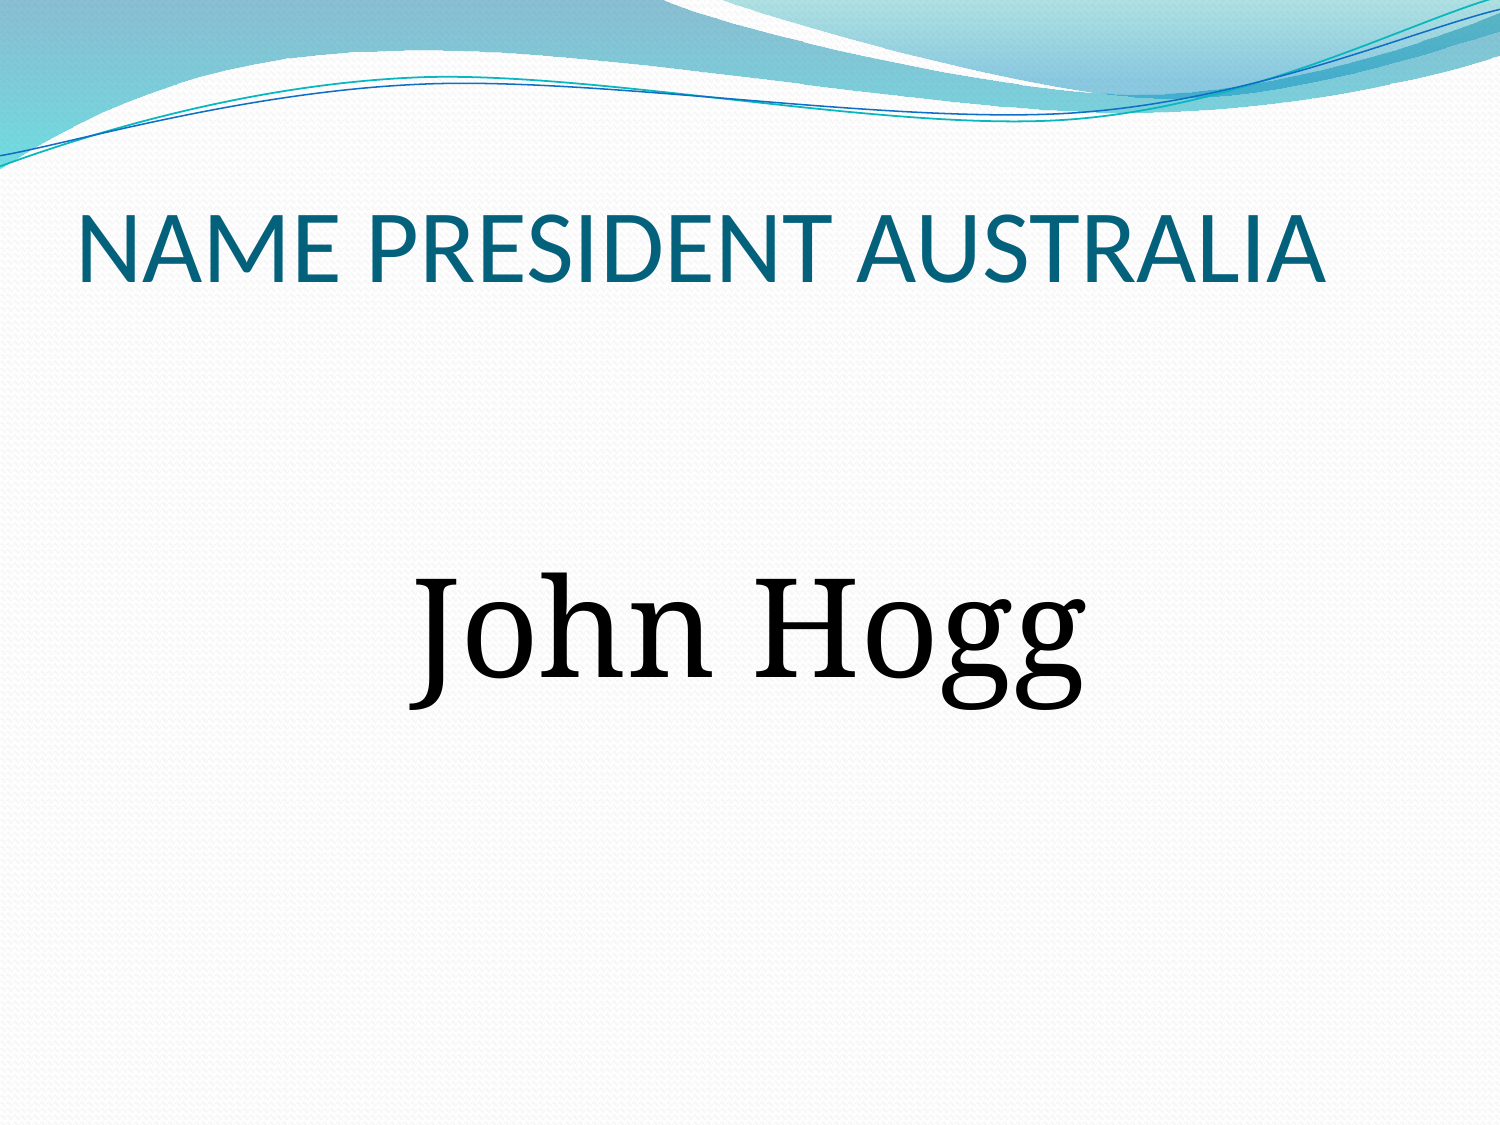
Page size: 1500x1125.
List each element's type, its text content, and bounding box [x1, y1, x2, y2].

title NAME PRESIDENT AUSTRALIA [75, 115, 1438, 303]
text_box John Hogg [397, 532, 1139, 712]
